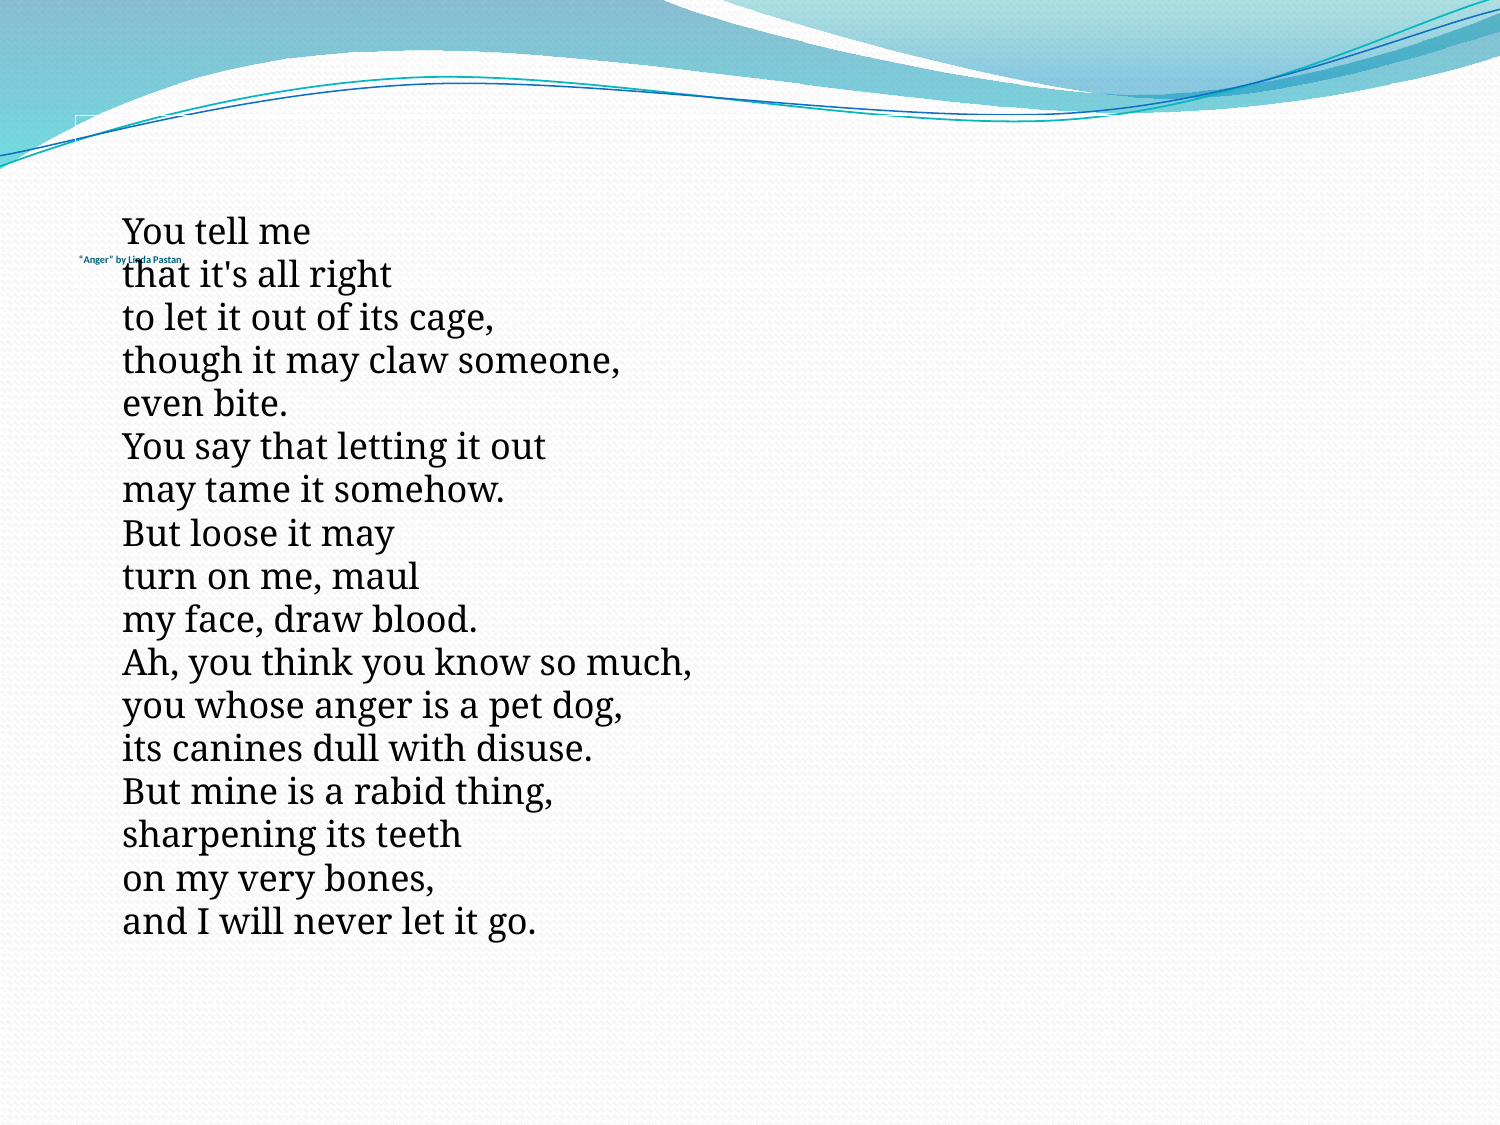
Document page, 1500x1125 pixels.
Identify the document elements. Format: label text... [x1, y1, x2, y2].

list You tell me that it's all right to let it out of its cage, though it may claw someone, even bite. You say that letting it out may tame it somehow. But loose it may turn on me, maul my face, draw blood. Ah, you think you know so much, you whose anger is a pet dog, its canines dull with disuse. But mine is a rabid thing, sharpening its teeth on my very bones, and I will never let it go. [75, 200, 1425, 1005]
title “Anger” by Linda Pastan [75, 115, 1425, 200]
